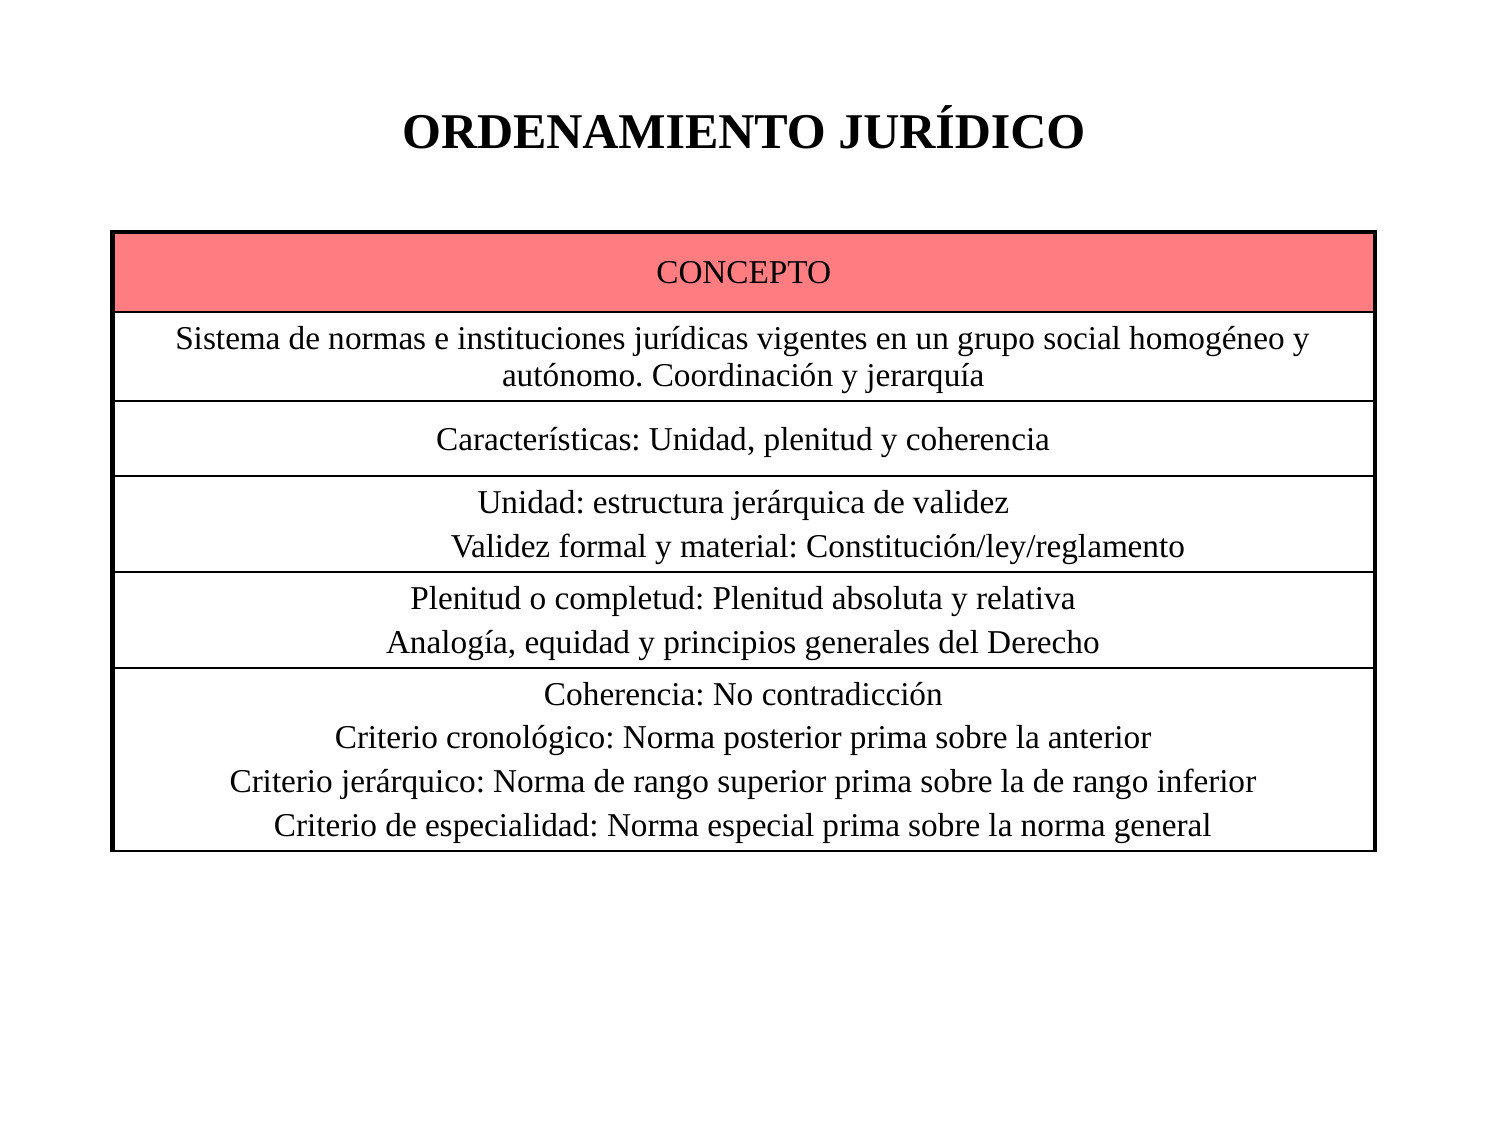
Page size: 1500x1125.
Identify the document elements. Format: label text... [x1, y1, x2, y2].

title ORDENAMIENTO JURÍDICO [112, 62, 1375, 196]
table_cell Coherencia: No contradicción Criterio cronológico: Norma posterior prima sobre la anterior Criterio jerárquico: Norma de rango superior prima sobre la de rango inferior Criterio de especialidad: Norma especial prima sobre la norma general [115, 669, 1373, 850]
table_header CONCEPTO [115, 234, 1373, 311]
table_cell Unidad: estructura jerárquica de validez Validez formal y material: Constitución/ley/reglamento [115, 477, 1373, 571]
table_cell Plenitud o completud: Plenitud absoluta y relativa Analogía, equidad y principios generales del Derecho [115, 573, 1373, 667]
table_cell Características: Unidad, plenitud y coherencia [115, 402, 1373, 475]
table_cell Sistema de normas e instituciones jurídicas vigentes en un grupo social homogéneo y autónomo. Coordinación y jerarquía [115, 313, 1373, 400]
